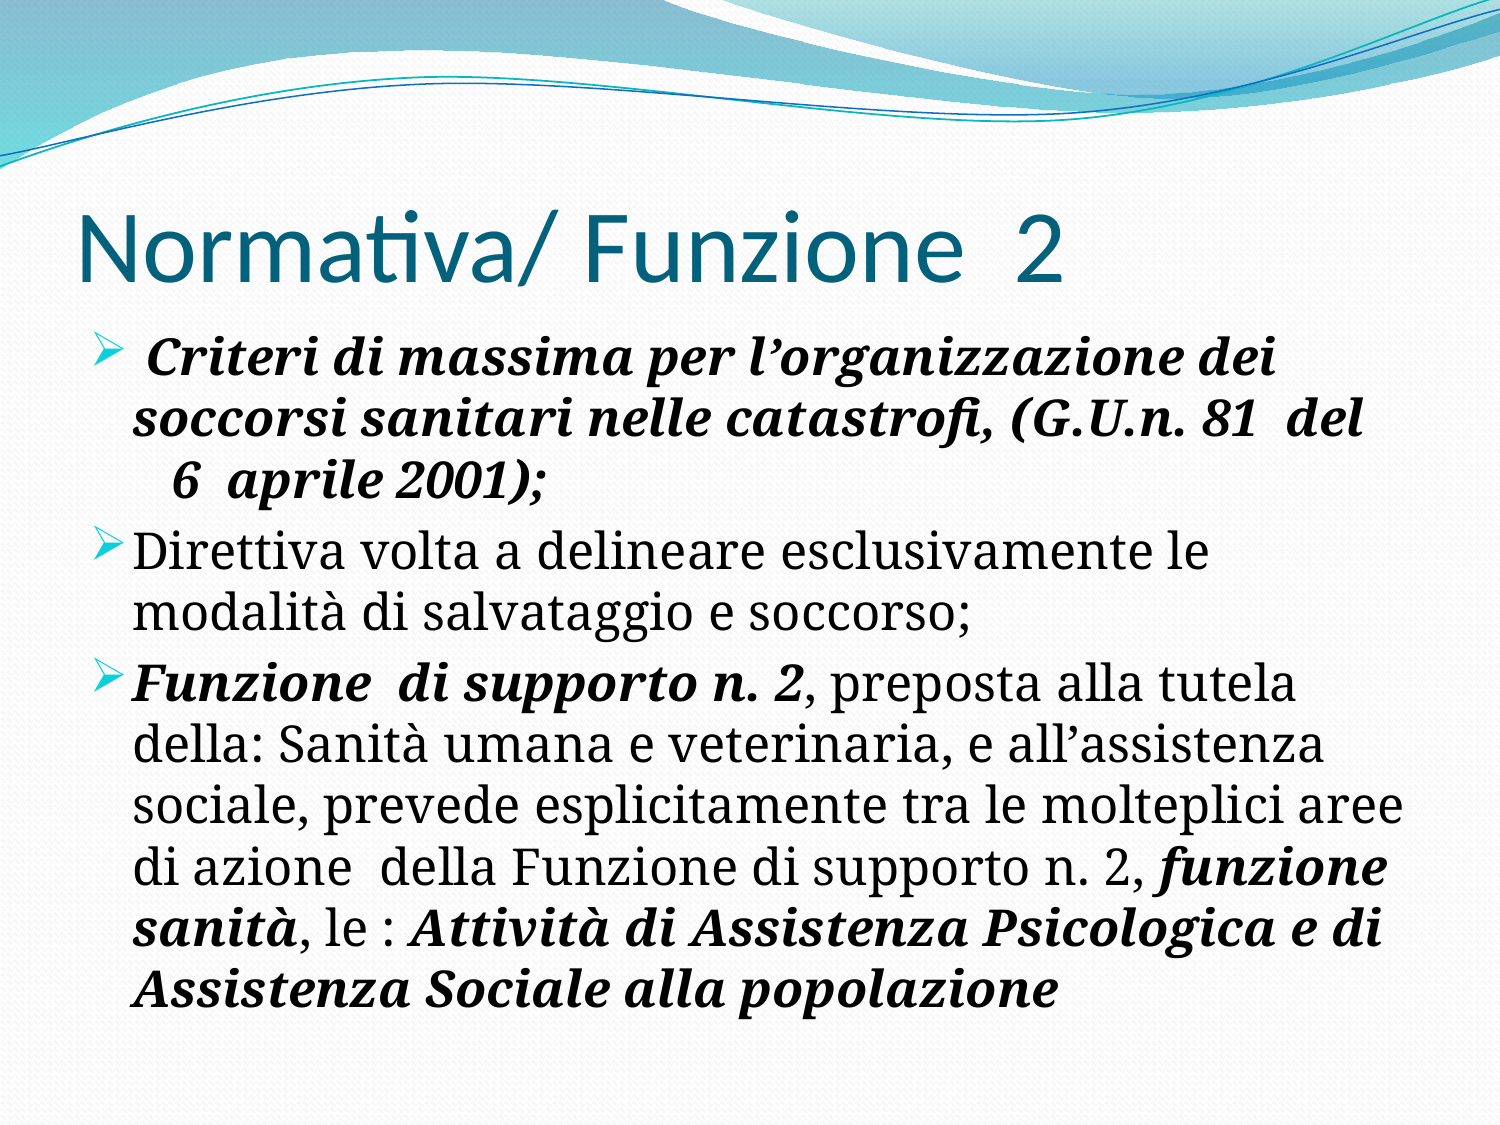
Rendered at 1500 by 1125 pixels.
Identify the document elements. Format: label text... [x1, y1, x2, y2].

title Normativa/ Funzione 2 [75, 115, 1425, 303]
list Criteri di massima per l’organizzazione dei soccorsi sanitari nelle catastrofi, (G.U.n. 81 del 6 aprile 2001); Direttiva volta a delineare esclusivamente le modalità di salvataggio e soccorso; Funzione di supporto n. 2, preposta alla tutela della: Sanità umana e veterinaria, e all’assistenza sociale, prevede esplicitamente tra le molteplici aree di azione della Funzione di supporto n. 2, funzione sanità, le : Attività di Assistenza Psicologica e di Assistenza Sociale alla popolazione [75, 317, 1425, 1038]
